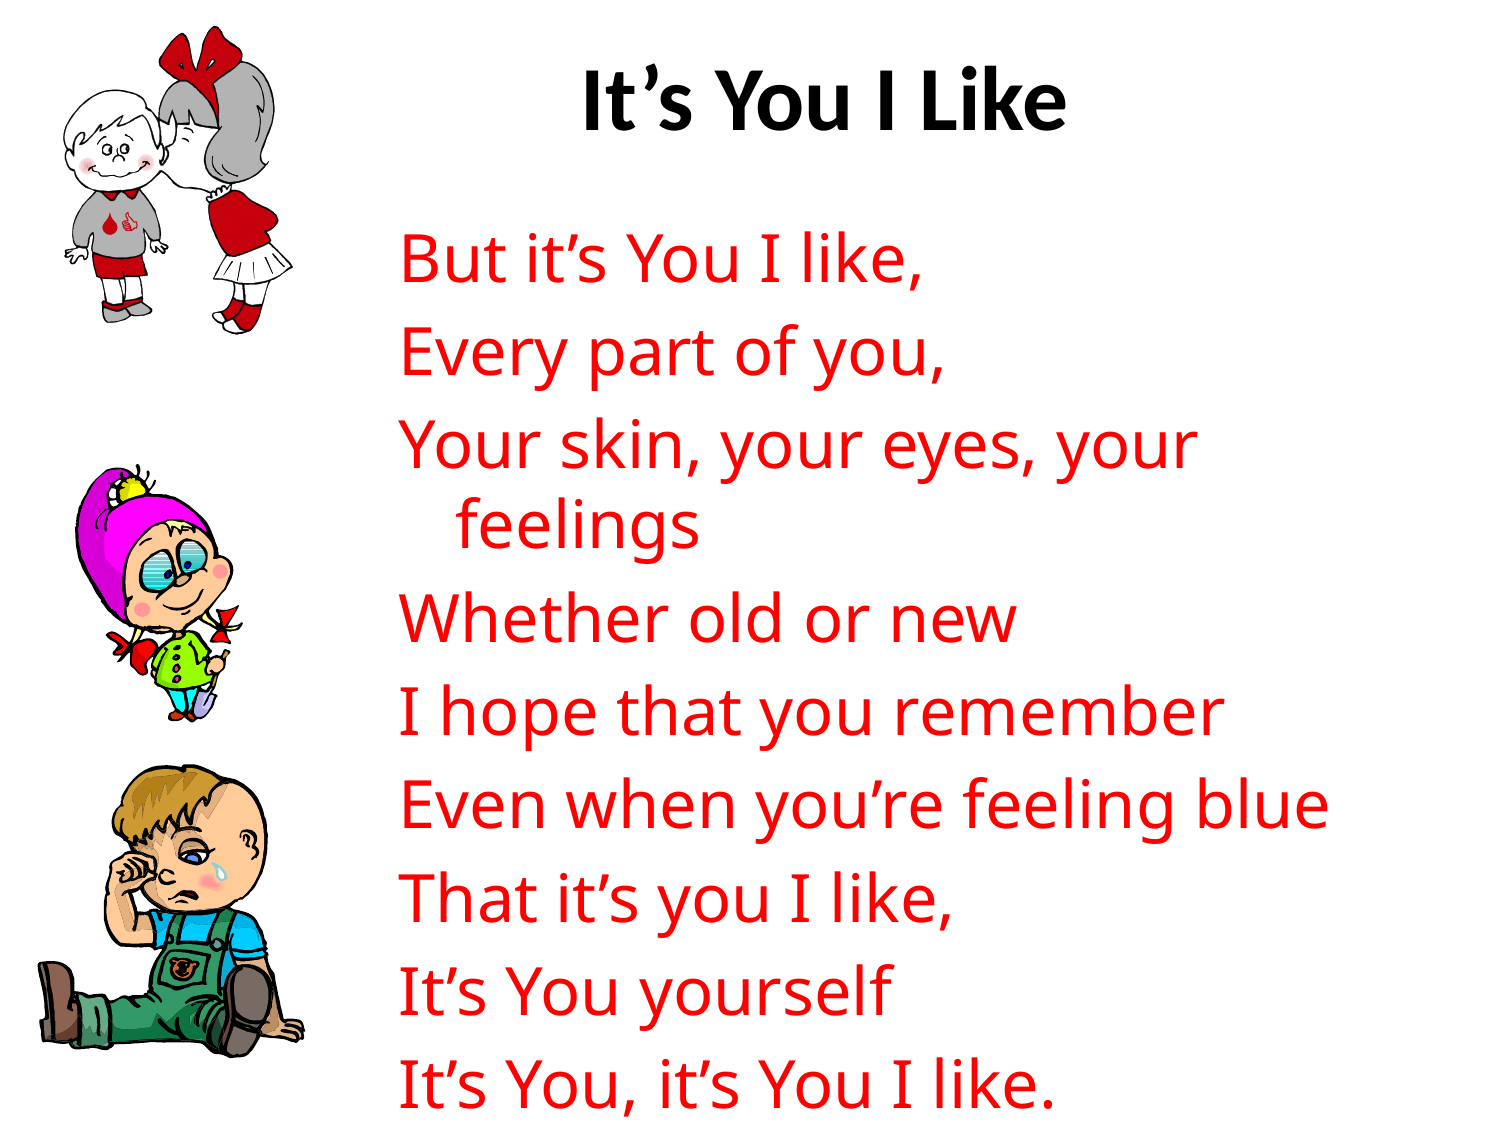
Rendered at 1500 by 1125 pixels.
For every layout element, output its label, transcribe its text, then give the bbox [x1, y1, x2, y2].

title It’s You I Like [149, 0, 1500, 188]
picture [74, 462, 244, 726]
list But it’s You I like, Every part of you, Your skin, your eyes, your feelings Whether old or new I hope that you remember Even when you’re feeling blue That it’s you I like, It’s You yourself It’s You, it’s You I like. [383, 207, 1459, 989]
picture [37, 762, 306, 1059]
picture [62, 24, 294, 336]
